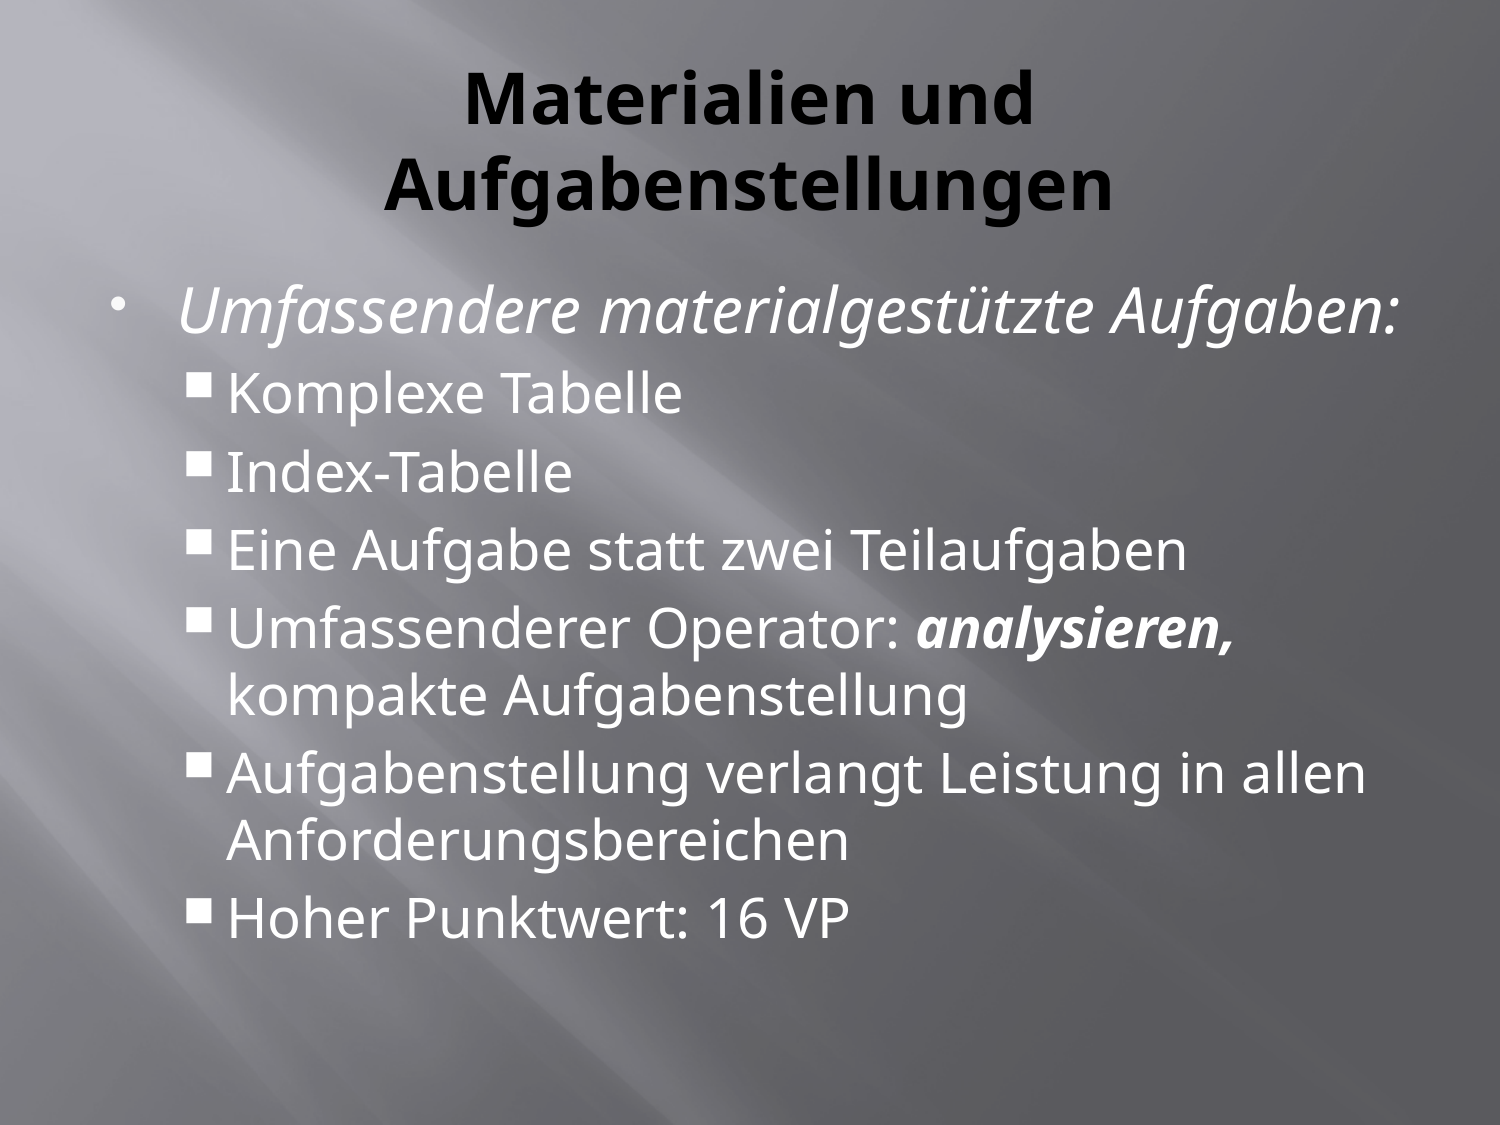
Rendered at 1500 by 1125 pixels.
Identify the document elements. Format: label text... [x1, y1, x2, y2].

title Materialien und Aufgabenstellungen [75, 45, 1425, 233]
list Umfassendere materialgestützte Aufgaben: Komplexe Tabelle Index-Tabelle Eine Aufgabe statt zwei Teilaufgaben Umfassenderer Operator: analysieren, kompakte Aufgabenstellung Aufgabenstellung verlangt Leistung in allen Anforderungsbereichen Hoher Punktwert: 16 VP [75, 262, 1425, 1035]
